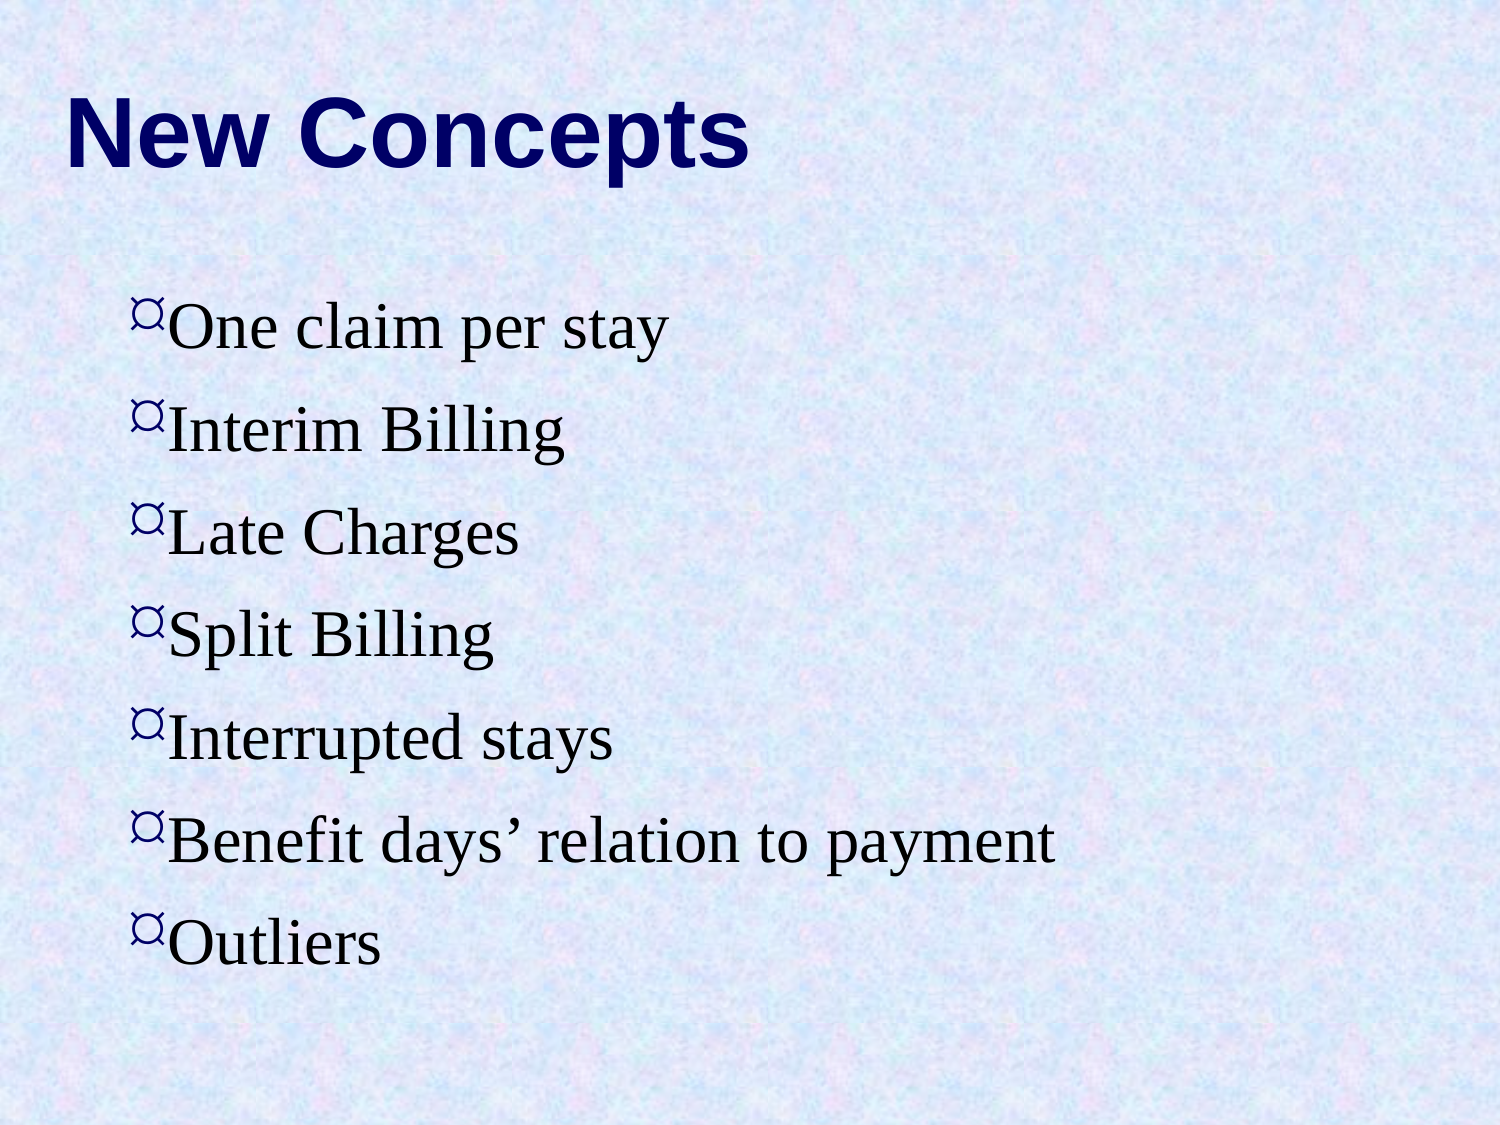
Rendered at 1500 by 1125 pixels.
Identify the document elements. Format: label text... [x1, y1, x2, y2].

list One claim per stay Interim Billing Late Charges Split Billing Interrupted stays Benefit days’ relation to payment Outliers [112, 275, 1375, 1050]
title New Concepts [50, 37, 1450, 238]
